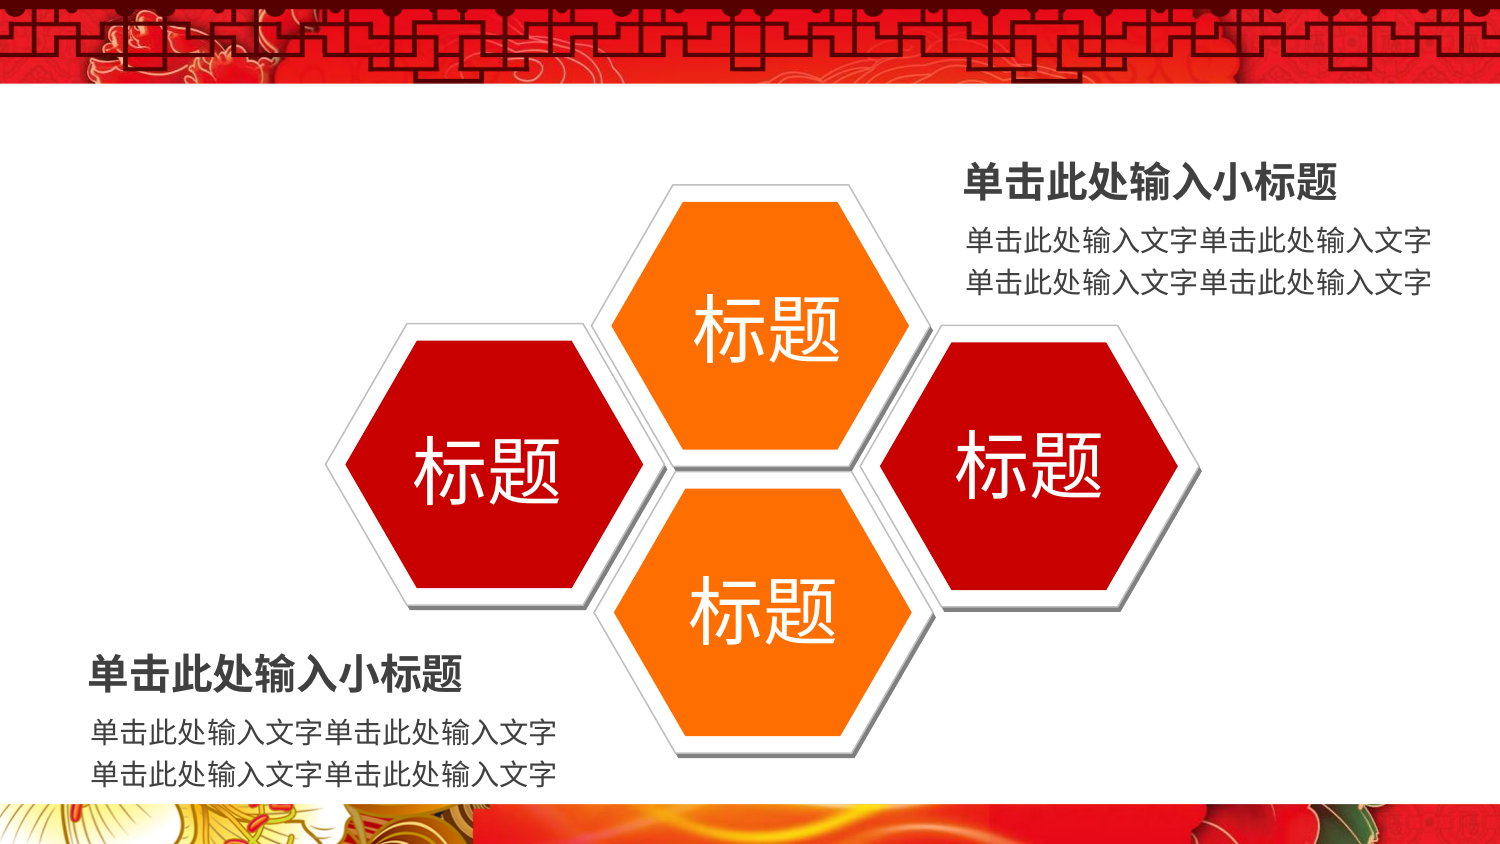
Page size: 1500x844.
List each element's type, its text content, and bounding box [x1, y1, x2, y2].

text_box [325, 323, 668, 611]
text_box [860, 325, 1202, 612]
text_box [594, 471, 936, 759]
text_box 单击此处输入小标题 [87, 638, 498, 697]
picture [0, 0, 1500, 83]
text_box 单击此处输入小标题 [962, 146, 1373, 206]
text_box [591, 184, 933, 471]
text_box 单击此处输入文字单击此处输入文字 单击此处输入文字单击此处输入文字 [75, 699, 610, 799]
picture [0, 805, 1500, 844]
text_box 单击此处输入文字单击此处输入文字 单击此处输入文字单击此处输入文字 [950, 208, 1485, 307]
